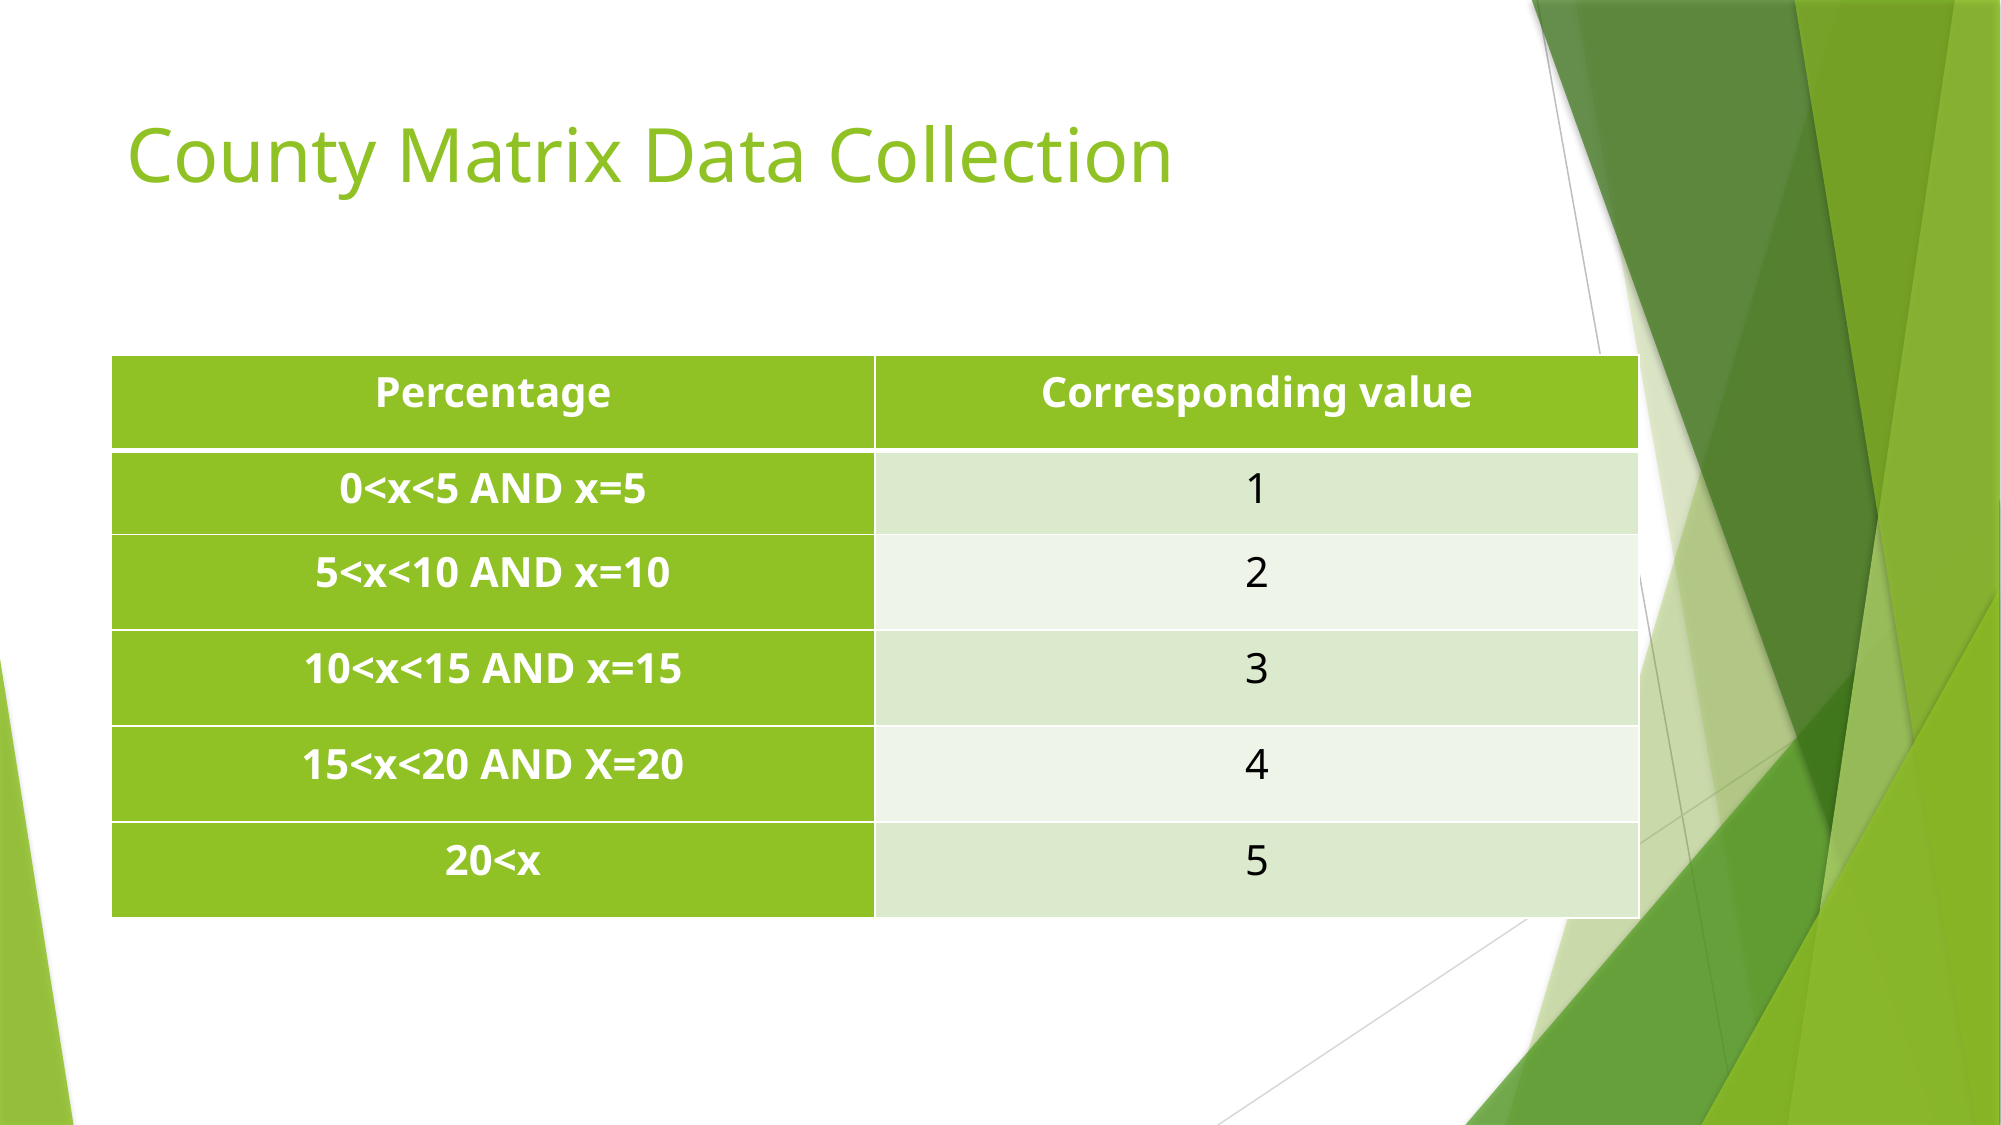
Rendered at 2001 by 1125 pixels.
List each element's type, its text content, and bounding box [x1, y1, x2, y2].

table_cell 2 [876, 535, 1638, 629]
table_cell 20<x [112, 823, 874, 917]
table_header Percentage [112, 356, 874, 448]
table_cell 5<x<10 AND x=10 [112, 535, 874, 629]
table_cell 3 [876, 631, 1638, 725]
table_cell 5 [876, 823, 1638, 917]
table_cell 15<x<20 AND X=20 [112, 727, 874, 821]
table_cell 10<x<15 AND x=15 [112, 631, 874, 725]
title County Matrix Data Collection [111, 99, 1522, 317]
table_header Corresponding value [876, 356, 1638, 448]
table_cell 0<x<5 AND x=5 [112, 453, 874, 534]
table_cell 4 [876, 727, 1638, 821]
table_cell 1 [876, 453, 1638, 534]
